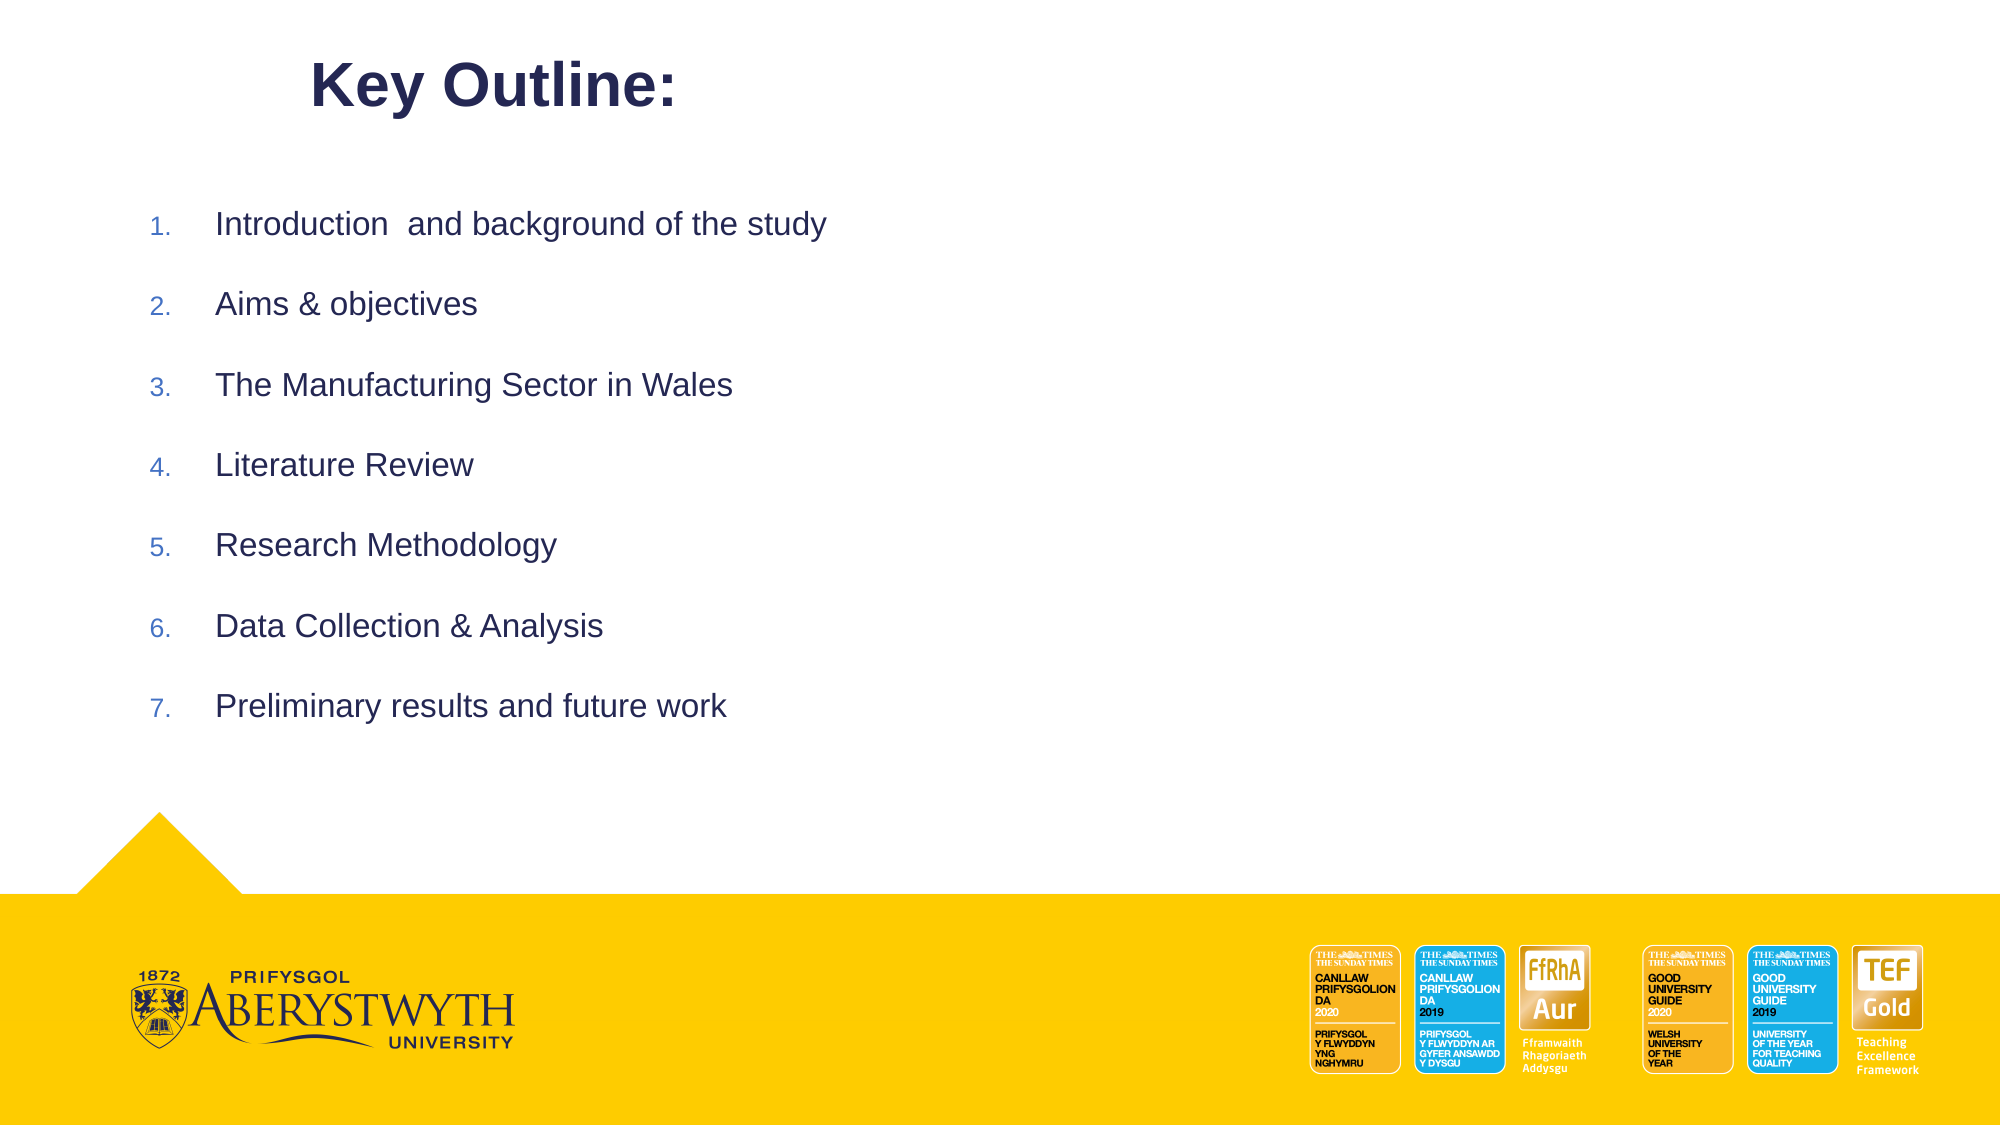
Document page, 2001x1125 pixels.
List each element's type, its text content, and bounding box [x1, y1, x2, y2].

picture [0, 812, 2000, 1125]
text_box Introduction and background of the study Aims & objectives The Manufacturing Sector in Wales Literature Review Research Methodology Data Collection & Analysis Preliminary results and future work [134, 166, 1254, 812]
text_box Key Outline: [21, 41, 968, 128]
